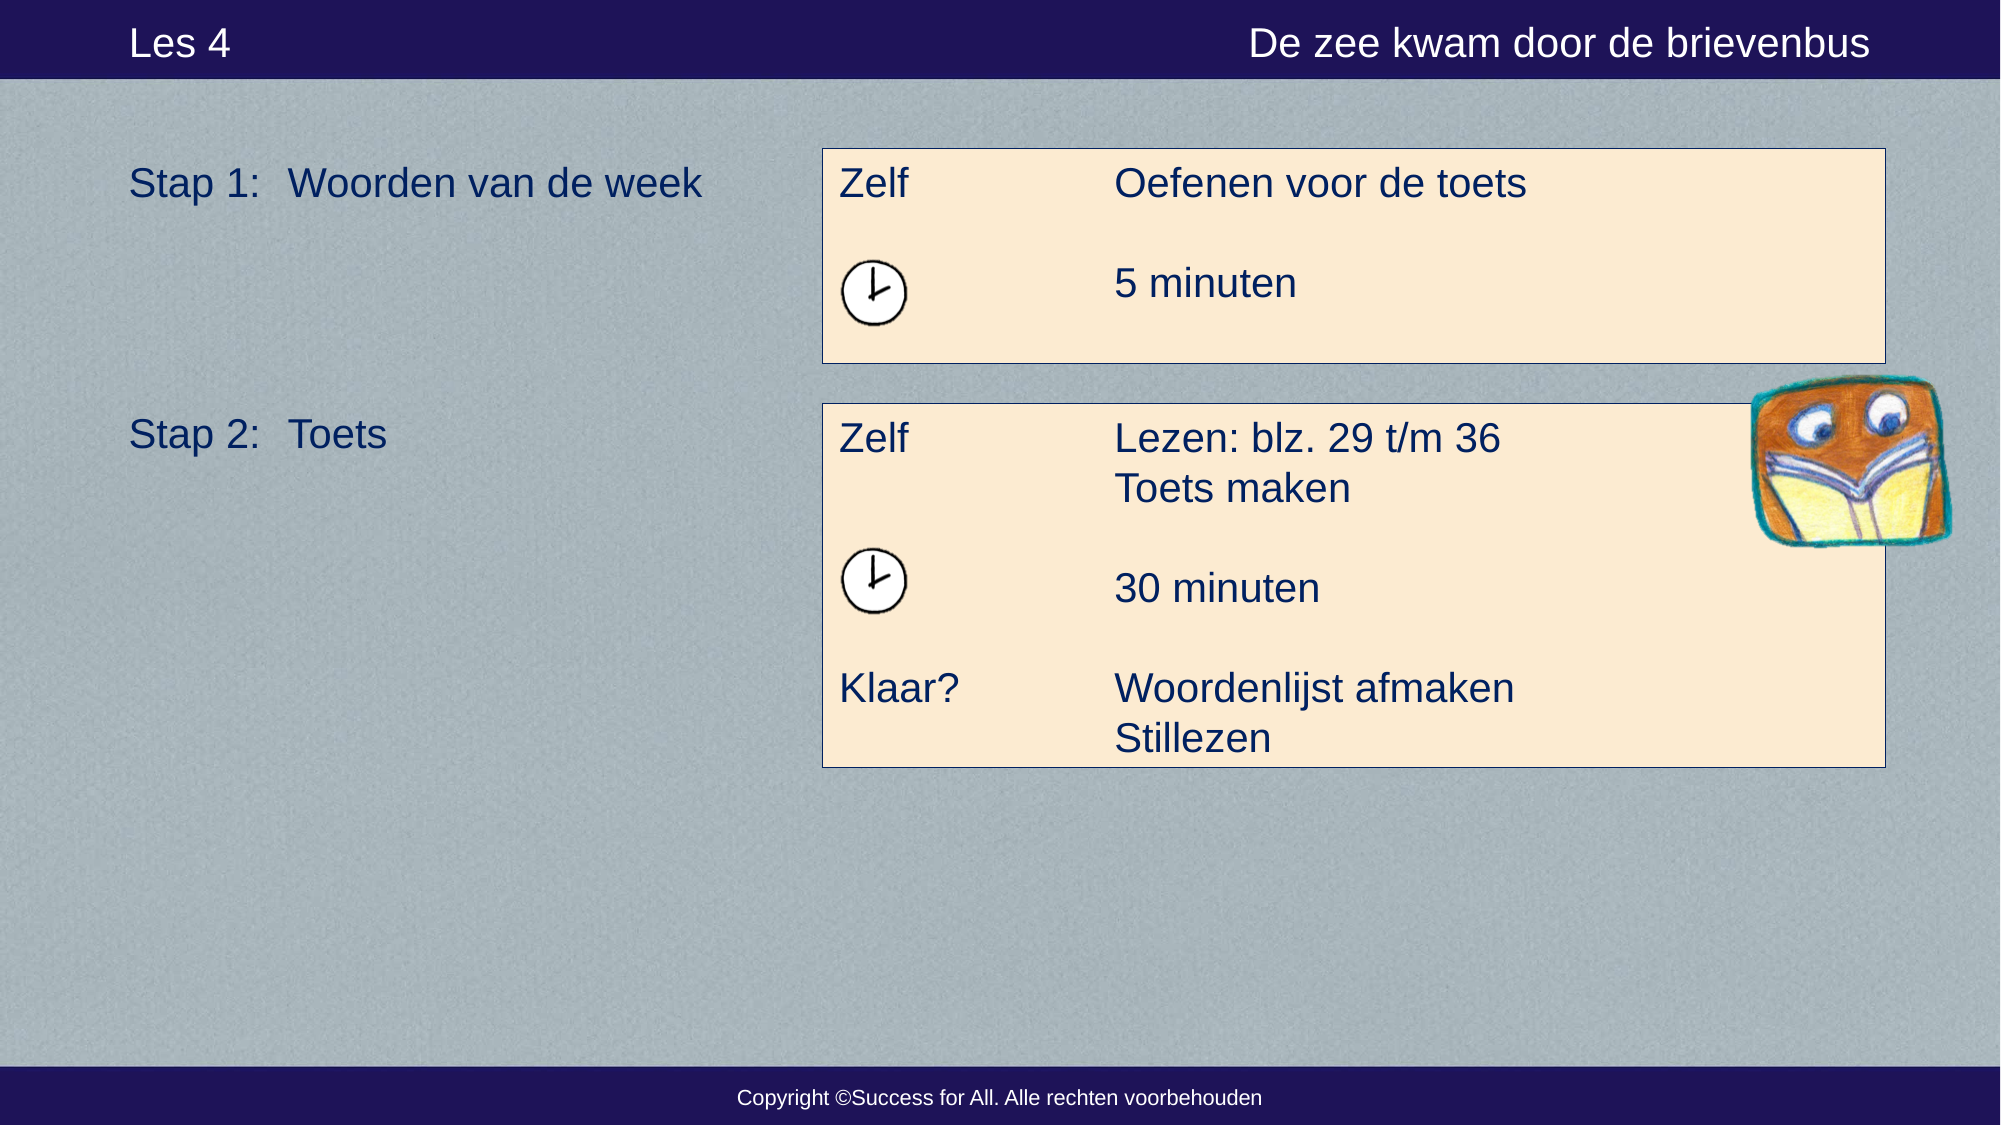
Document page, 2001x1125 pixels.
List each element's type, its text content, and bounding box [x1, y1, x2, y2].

text_box Stap 1: Woorden van de week Stap 2: Toets [114, 148, 907, 764]
text_box Zelf Lezen: blz. 29 t/m 36 Toets maken 30 minuten Klaar? Woordenlijst afmaken Stillezen [822, 403, 1886, 768]
text_box Copyright ©Success for All. Alle rechten voorbehouden [0, 1076, 2000, 1125]
text_box Zelf Oefenen voor de toets 5 minuten [822, 148, 1886, 364]
text_box Les 4 [114, 8, 354, 73]
text_box De zee kwam door de brievenbus [999, 8, 1886, 73]
picture [0, 0, 2001, 1125]
